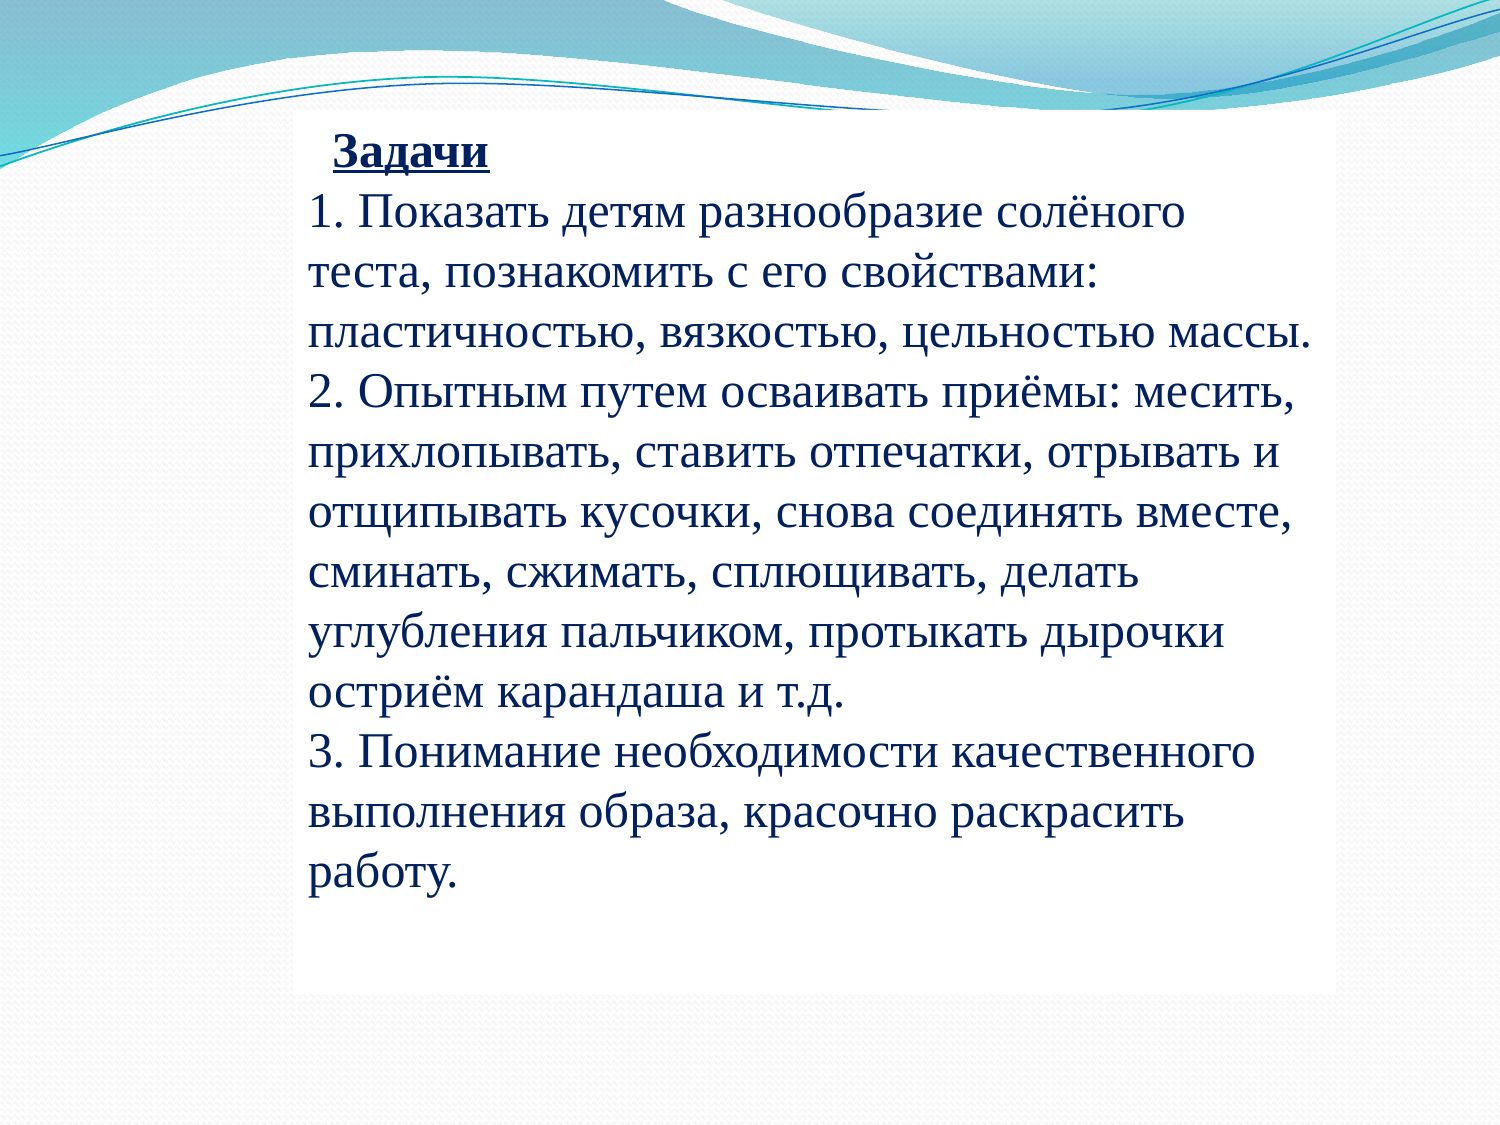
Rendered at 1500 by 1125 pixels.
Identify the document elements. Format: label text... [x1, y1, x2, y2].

text_box Задачи 1. Показать детям разнообразие солёного теста, познакомить с его свойствами: пластичностью, вязкостью, цельностью массы. 2. Опытным путем осваивать приёмы: месить, прихлопывать, ставить отпечатки, отрывать и отщипывать кусочки, снова соединять вместе, сминать, сжимать, сплющивать, делать углубления пальчиком, протыкать дырочки остриём карандаша и т.д. 3. Понимание необходимости качественного выполнения образа, красочно раскрасить работу. [292, 109, 1336, 995]
